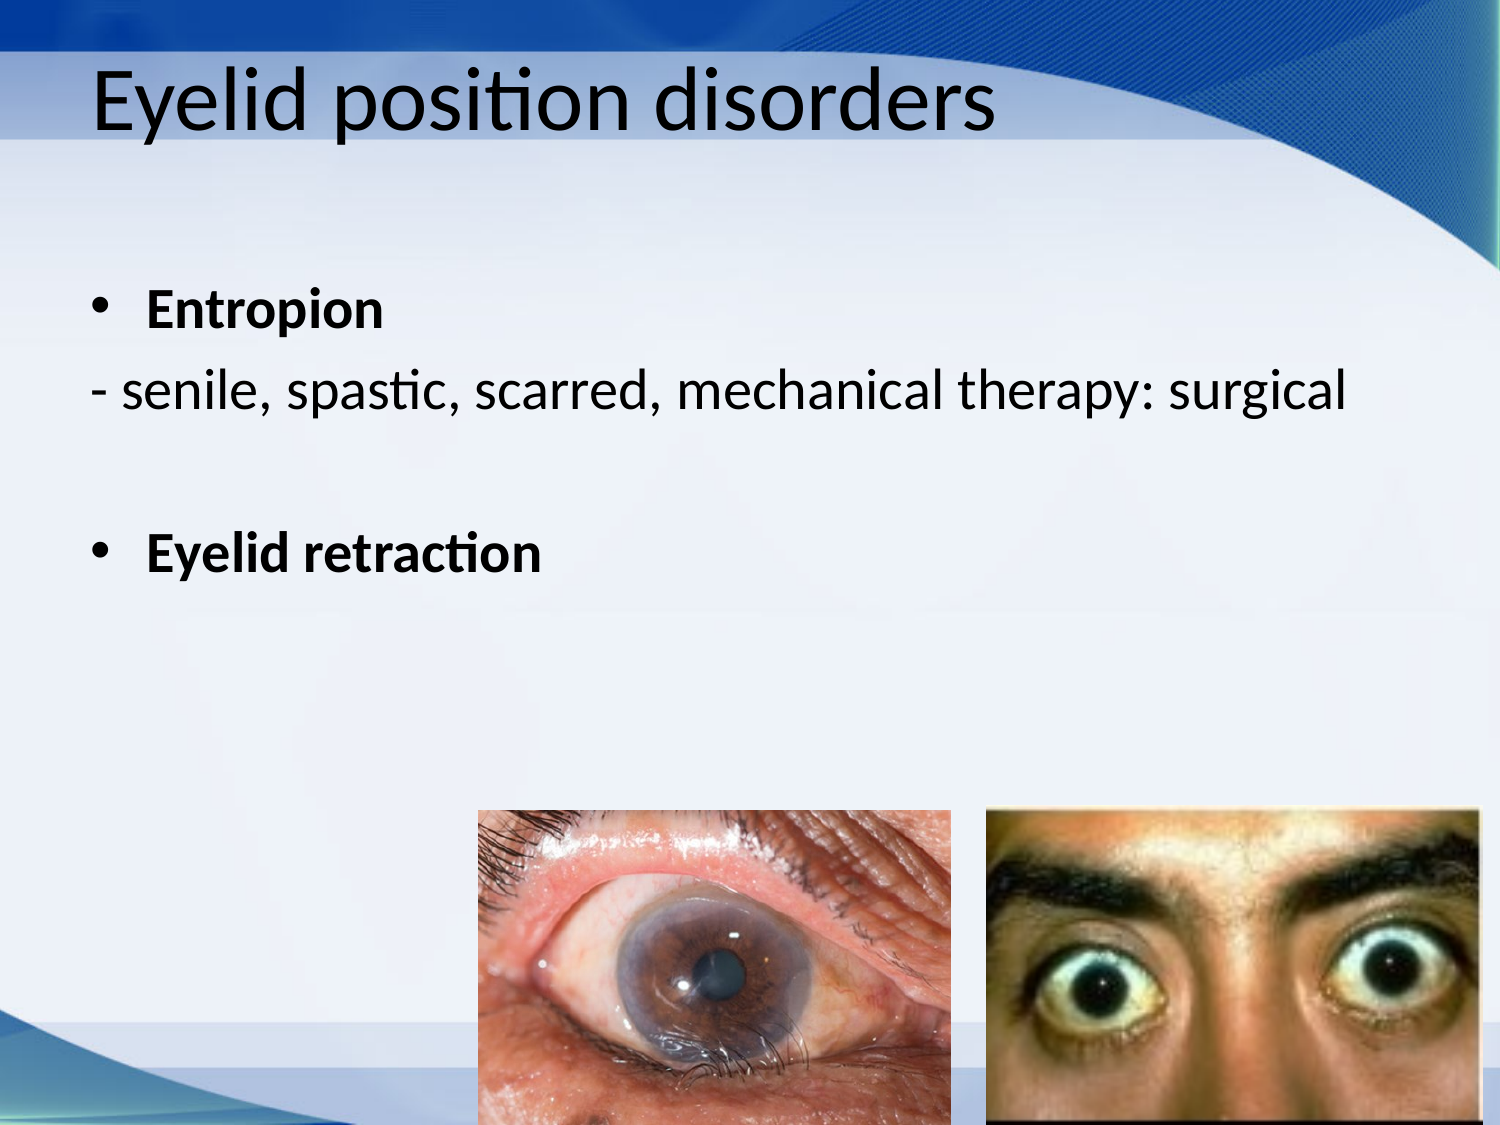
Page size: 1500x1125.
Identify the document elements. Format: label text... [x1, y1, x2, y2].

picture [0, 0, 1500, 1125]
list Entropion - senile, spastic, scarred, mechanical therapy: surgical Eyelid retraction [75, 262, 1425, 1005]
title Eyelid position disorders [76, 0, 1427, 188]
